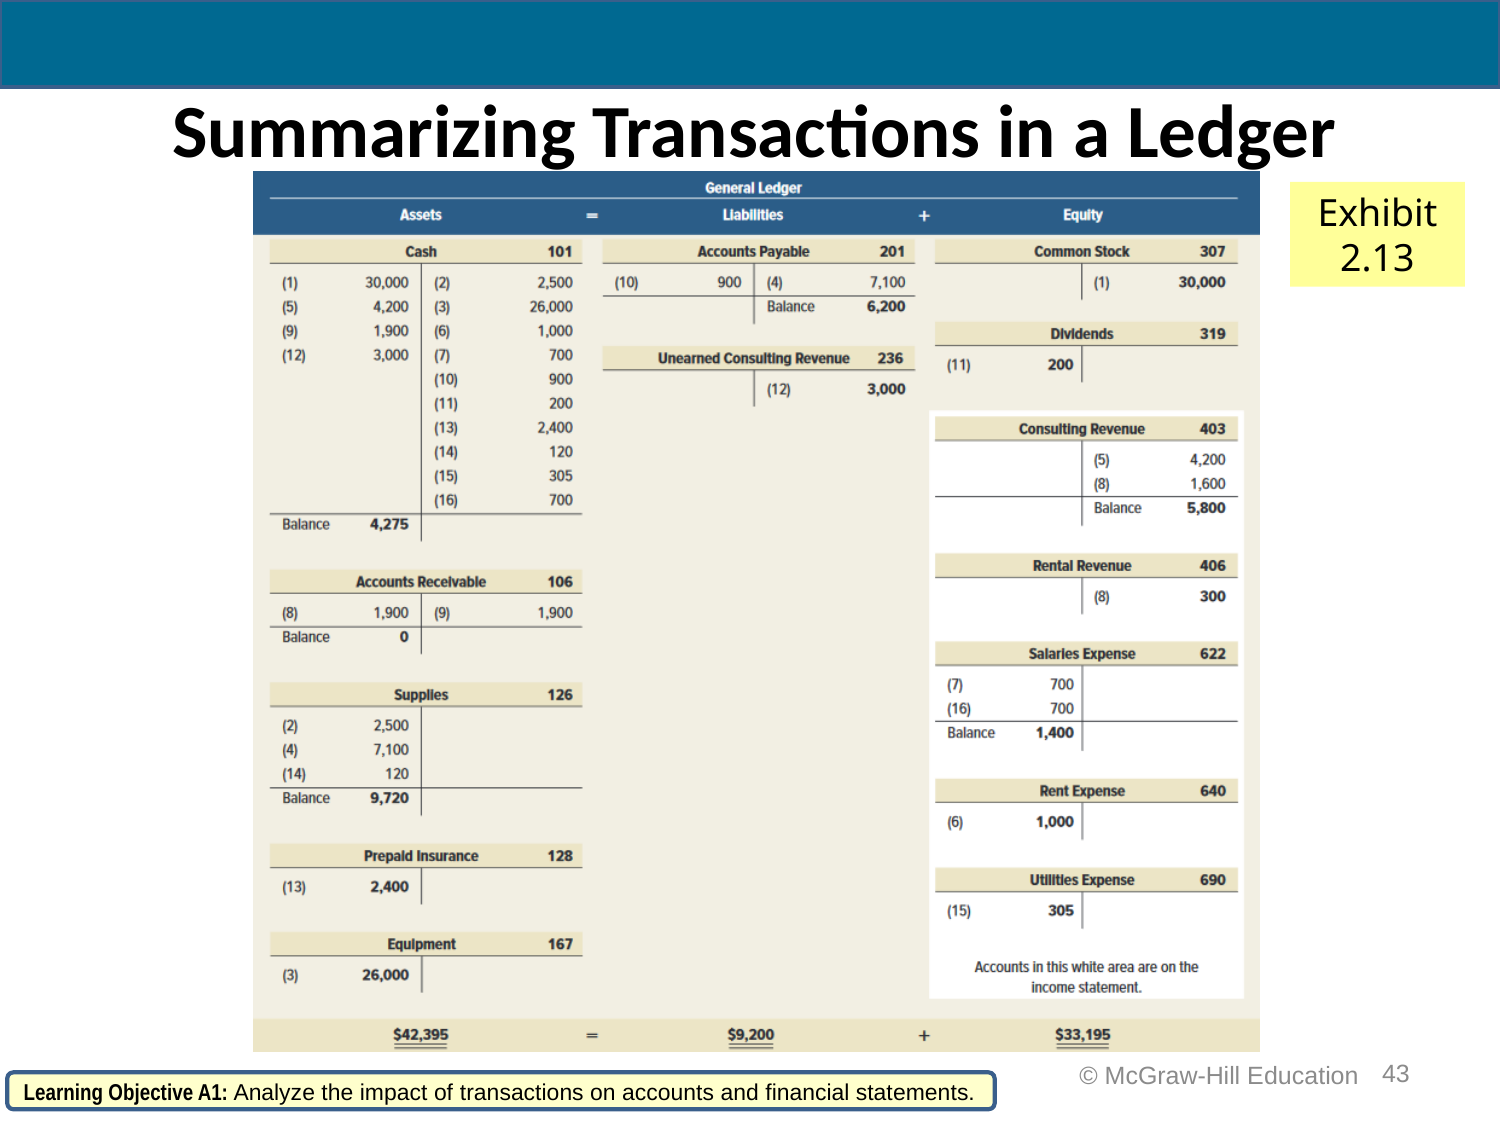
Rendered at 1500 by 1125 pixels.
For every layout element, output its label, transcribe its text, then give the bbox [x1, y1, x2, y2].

text_box Learning Objective A1: Analyze the impact of transactions on accounts and financial statements. [7, 1072, 995, 1110]
text_box © McGraw-Hill Education [1057, 1052, 1413, 1090]
text_box [0, 0, 1500, 89]
picture [253, 171, 1261, 1052]
slide_number 43 [1074, 1042, 1425, 1103]
title Summarizing Transactions in a Ledger [80, 89, 1430, 181]
text_box Exhibit 2.13 [1290, 181, 1465, 287]
